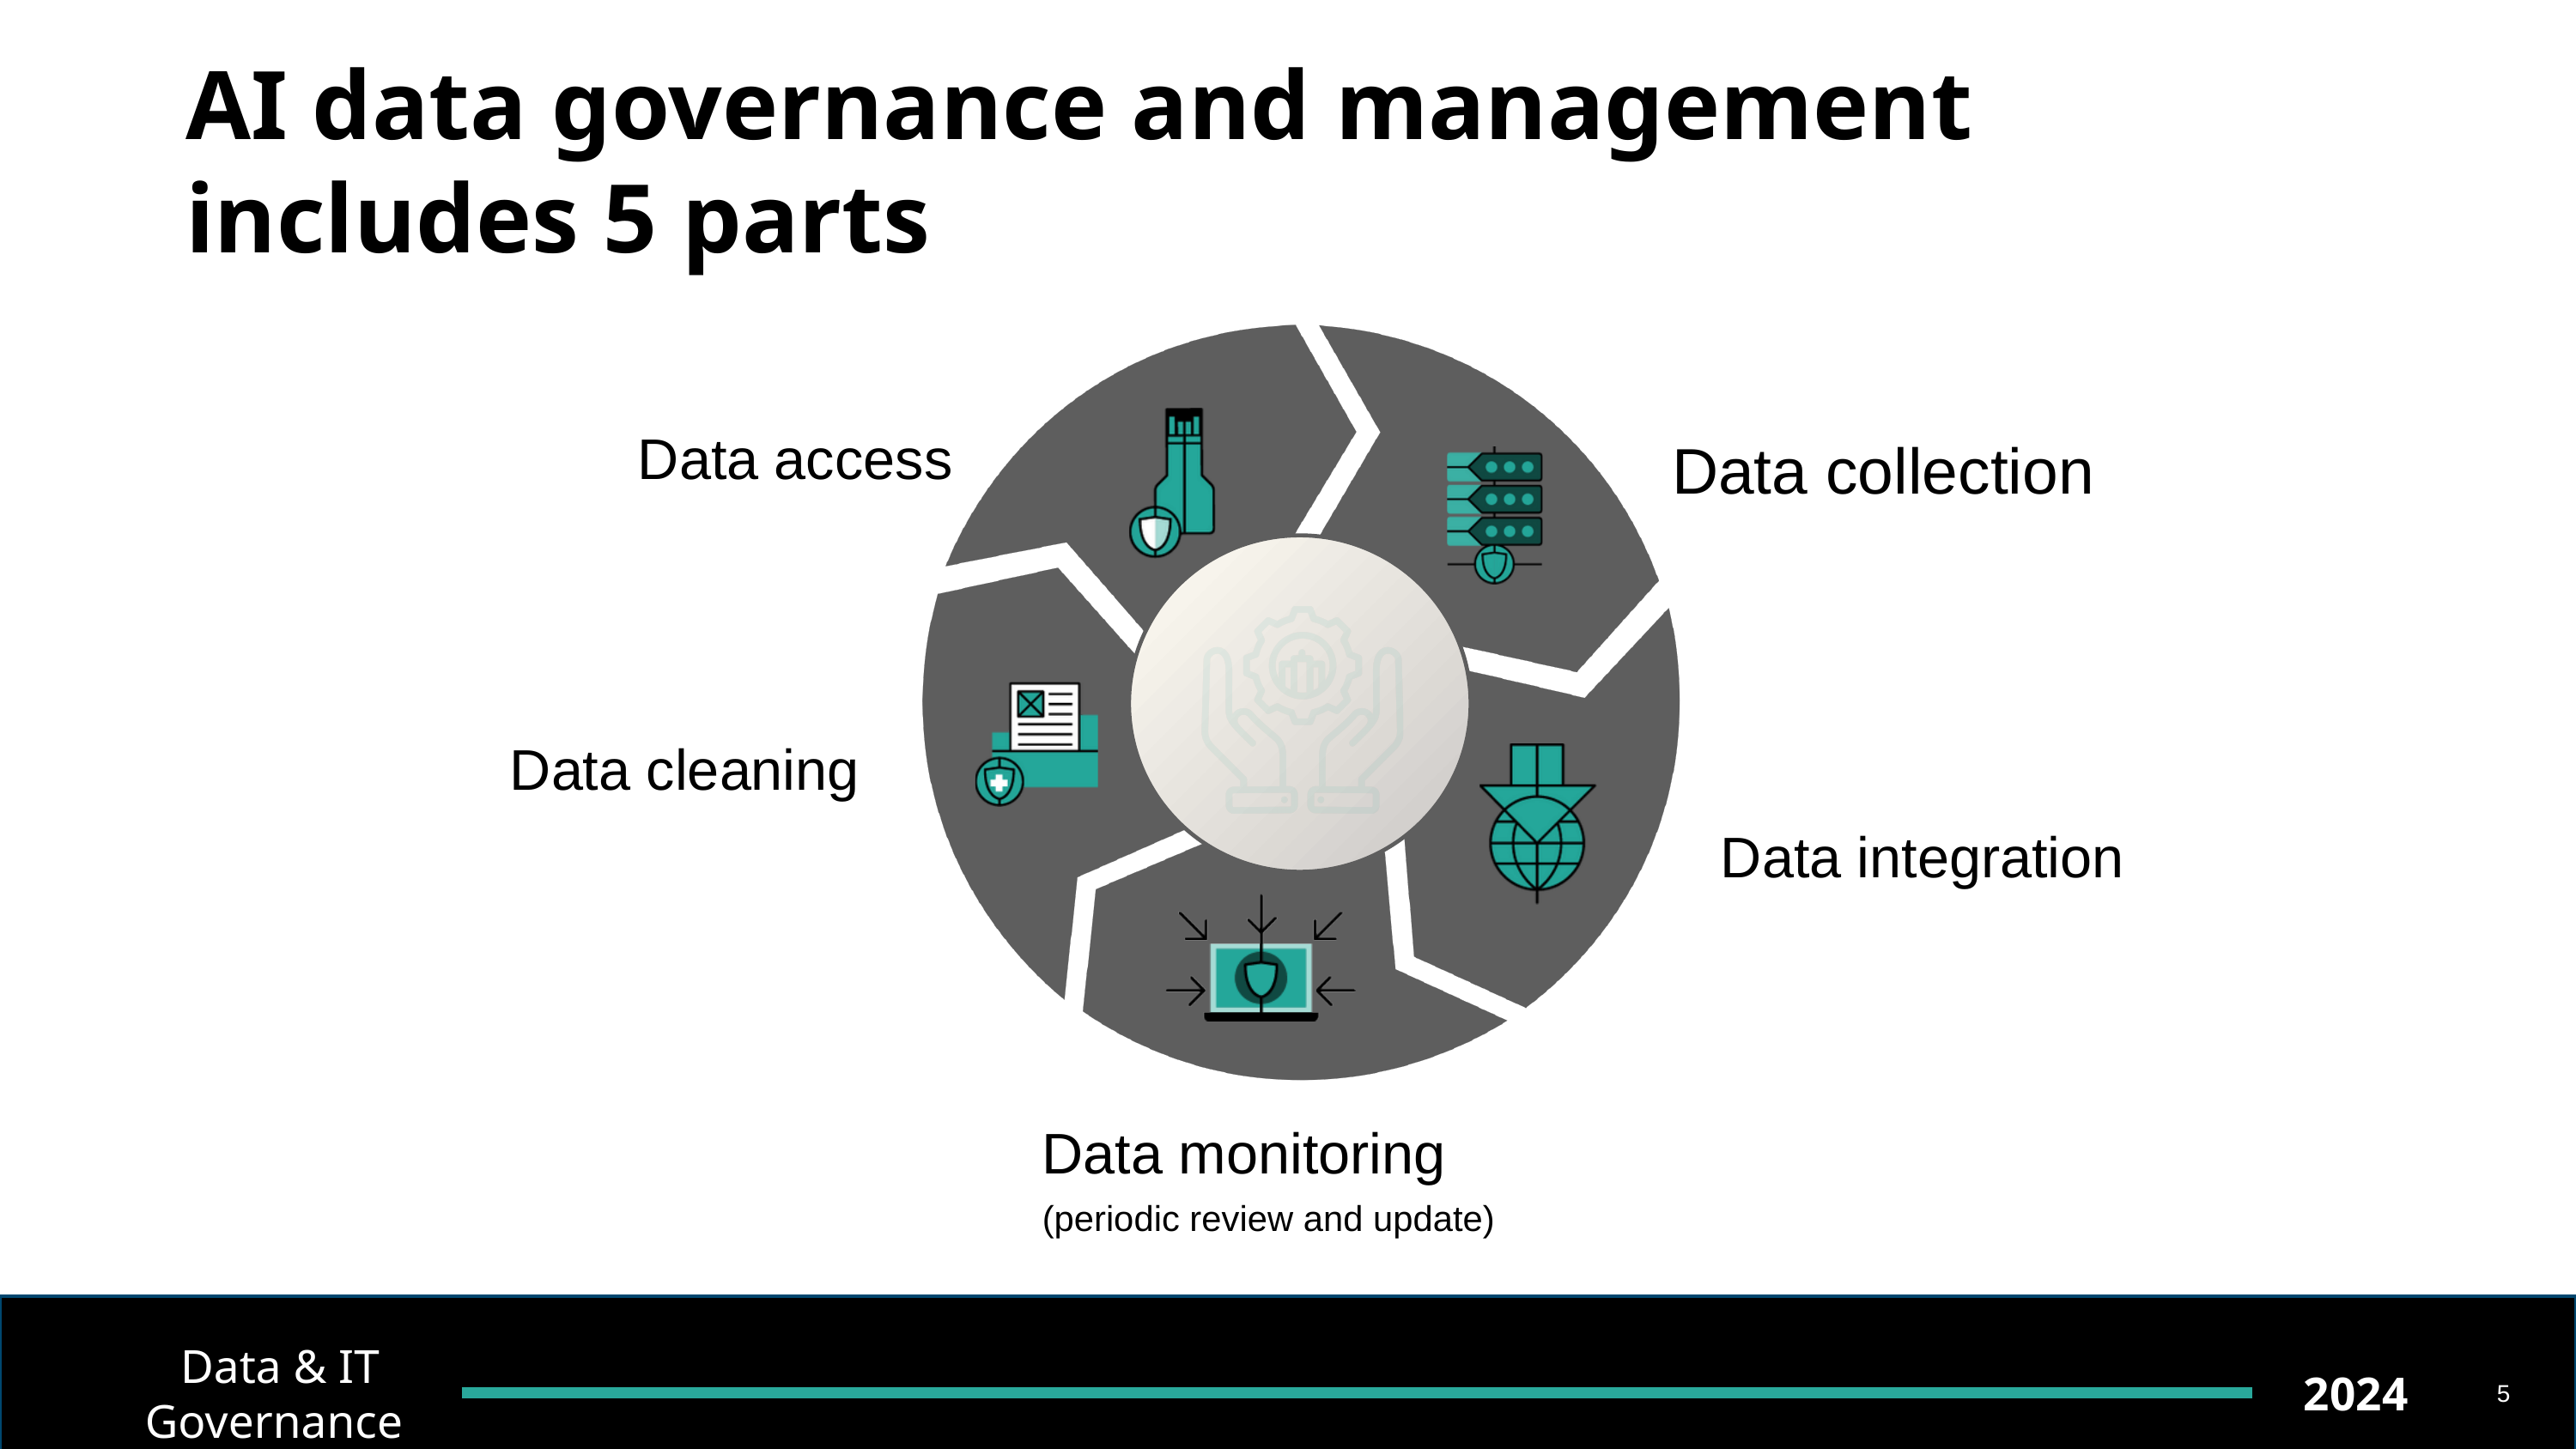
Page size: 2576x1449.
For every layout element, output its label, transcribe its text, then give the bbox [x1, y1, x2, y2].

text_box [1128, 408, 1216, 535]
text_box Data monitoring [1042, 1090, 1543, 1185]
text_box Data access [453, 396, 954, 491]
text_box [1165, 894, 1356, 1022]
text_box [1128, 535, 1471, 872]
text_box Data cleaning [359, 706, 860, 802]
text_box [1447, 446, 1543, 585]
text_box Data integration [1720, 794, 2221, 889]
text_box [975, 682, 1098, 807]
text_box (periodic review and update) [1042, 1179, 1585, 1239]
text_box Data collection [1672, 401, 2172, 507]
title AI data governance and management includes 5 parts [178, 37, 2398, 279]
text_box [1479, 743, 1597, 905]
text_box [914, 318, 1690, 1089]
